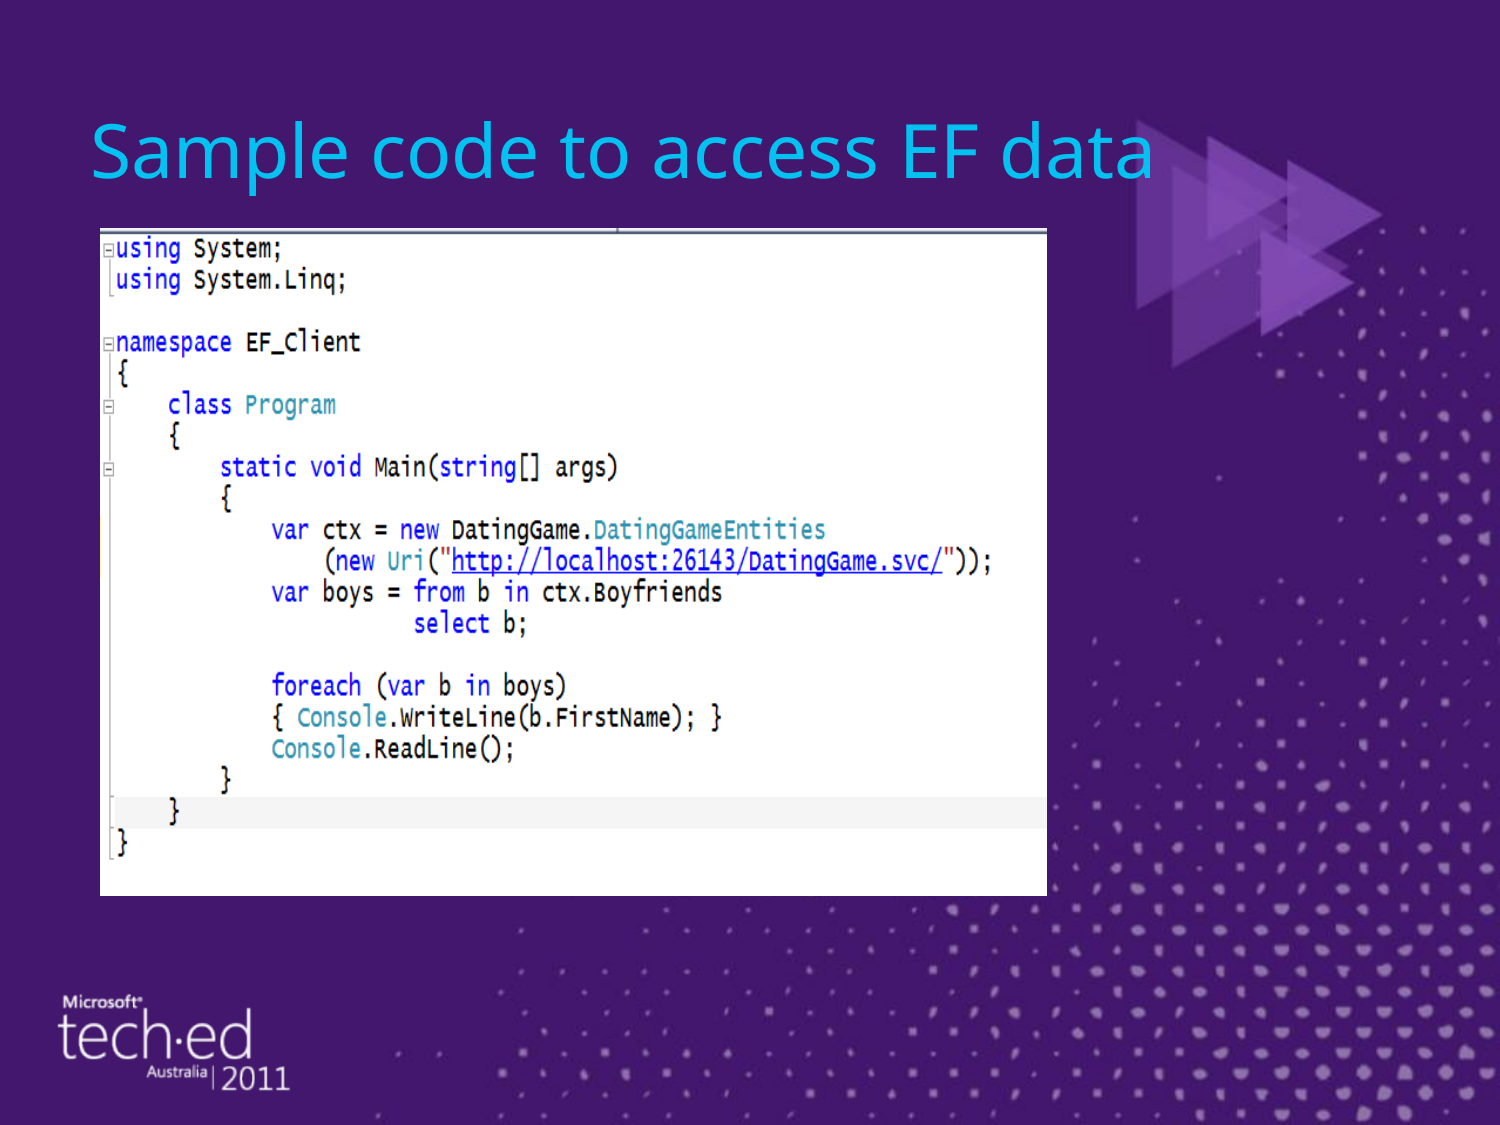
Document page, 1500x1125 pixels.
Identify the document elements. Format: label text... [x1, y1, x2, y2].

title Sample code to access EF data [75, 54, 1425, 243]
picture [0, 0, 1500, 1125]
